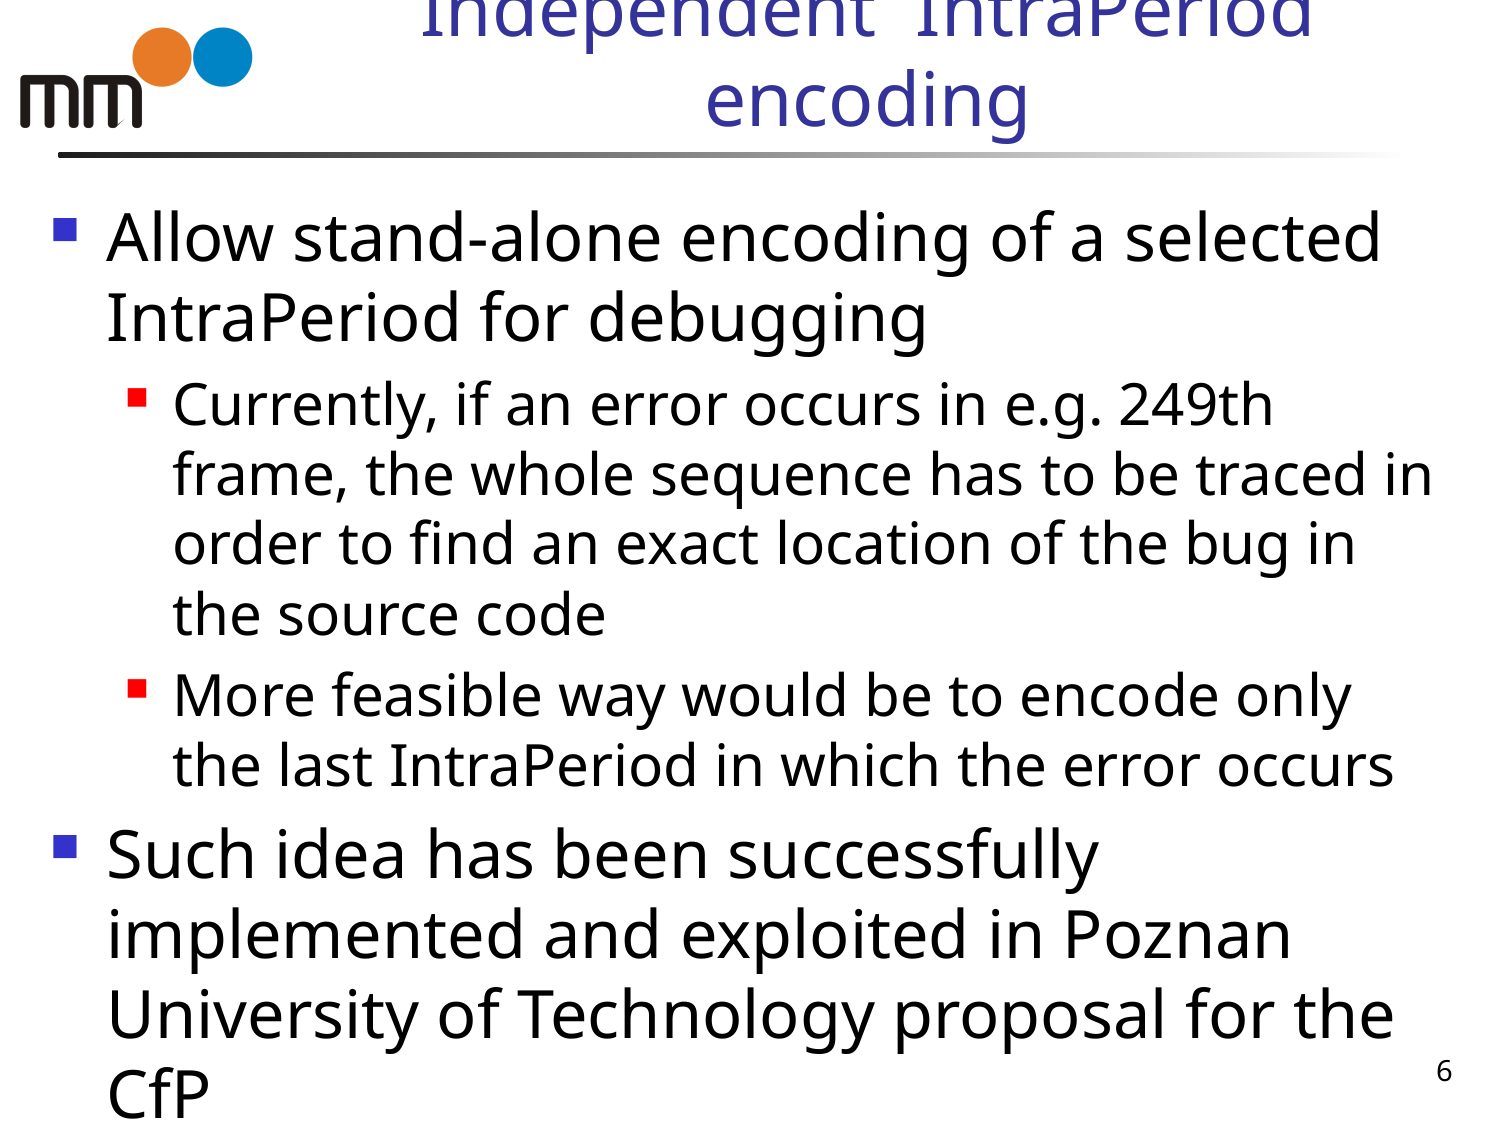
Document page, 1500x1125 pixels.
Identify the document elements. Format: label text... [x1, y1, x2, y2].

list Allow stand-alone encoding of a selected IntraPeriod for debugging Currently, if an error occurs in e.g. 249th frame, the whole sequence has to be traced in order to find an exact location of the bug in the source code More feasible way would be to encode only the last IntraPeriod in which the error occurs Such idea has been successfully implemented and exploited in Poznan University of Technology proposal for the CfP [35, 187, 1469, 1006]
slide_number 6 [1154, 1023, 1468, 1100]
title Independent IntraPeriod encoding [269, 23, 1468, 150]
